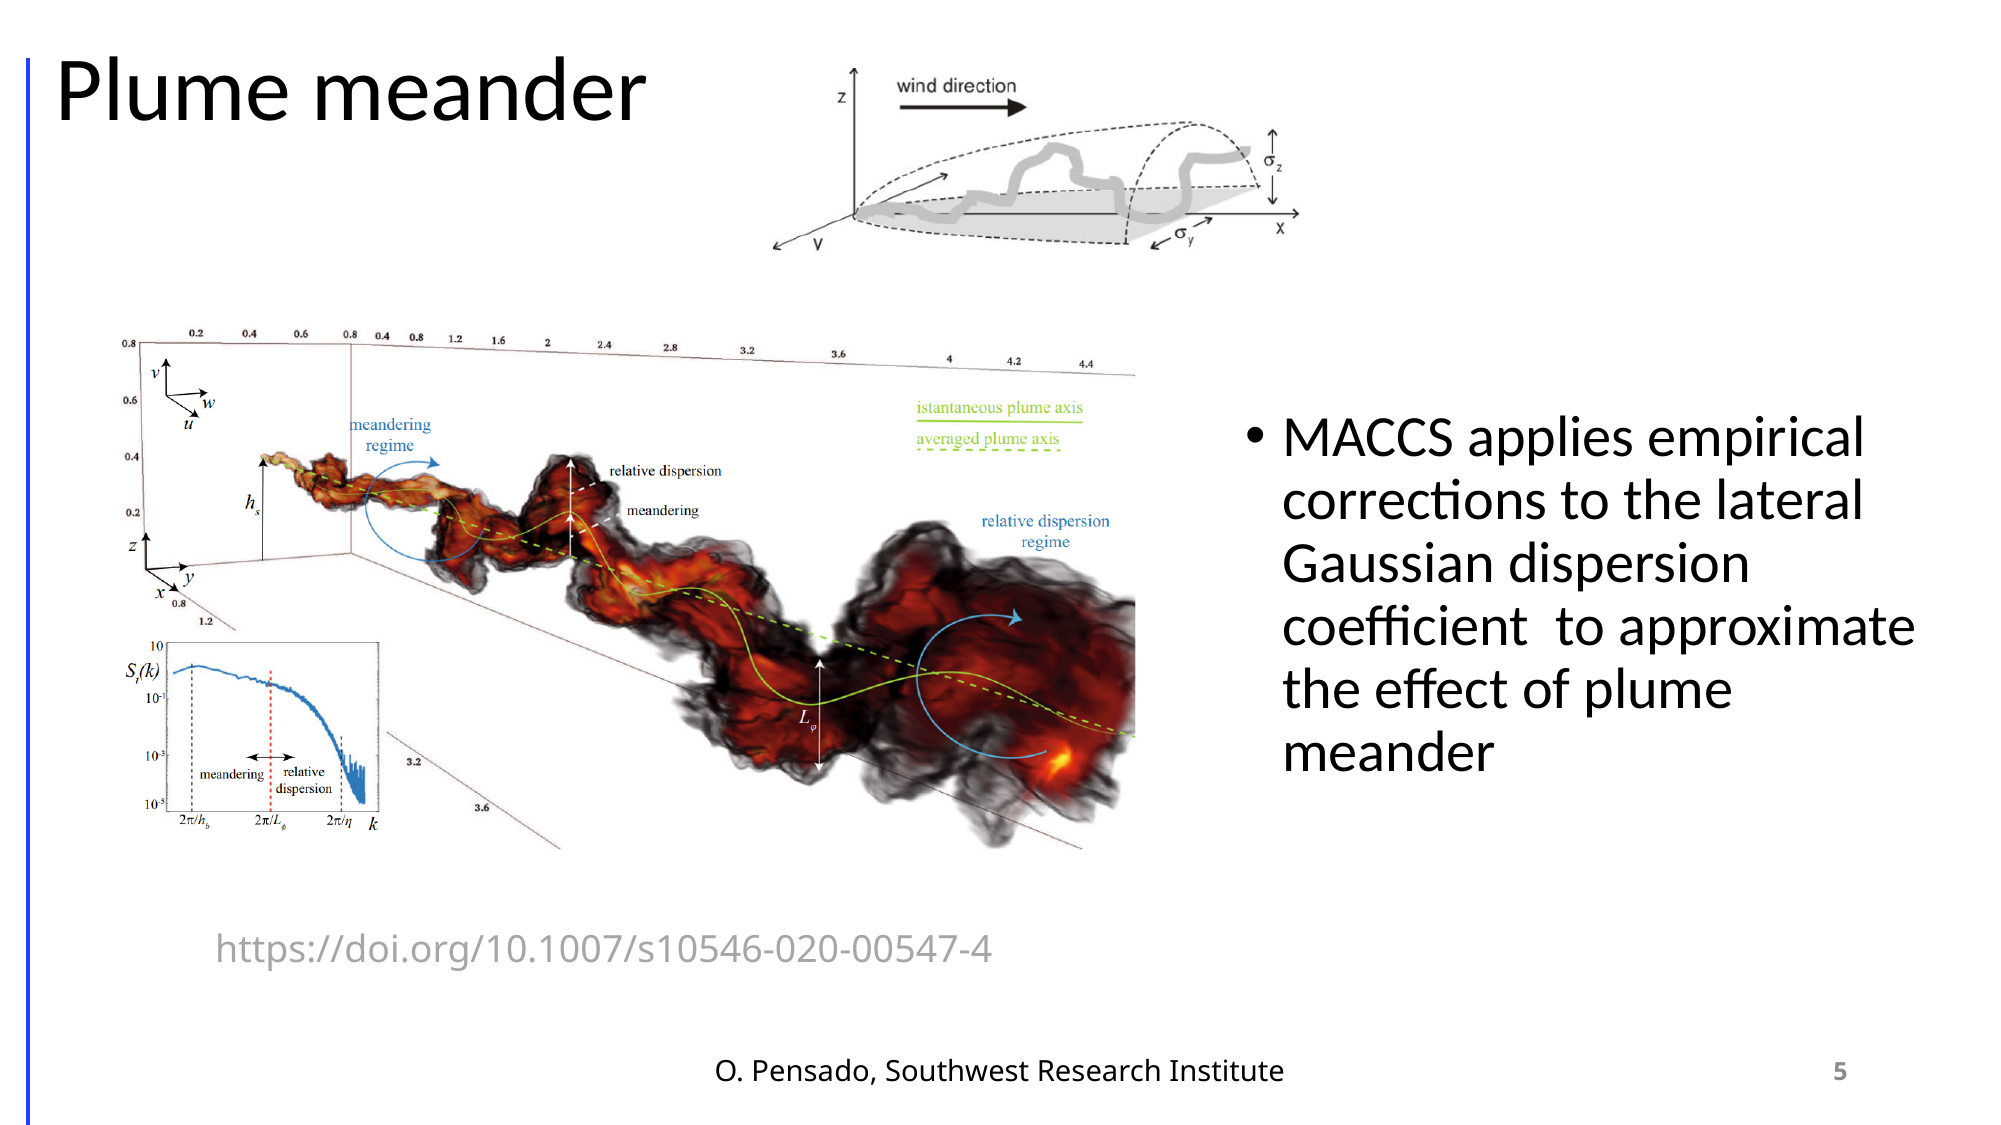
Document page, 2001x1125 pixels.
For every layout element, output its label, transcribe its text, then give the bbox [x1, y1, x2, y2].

title Plume meander [40, 5, 1952, 176]
picture [766, 27, 1311, 280]
picture [94, 312, 1171, 865]
text_box https://doi.org/10.1007/s10546-020-00547-4 [200, 917, 1201, 978]
footer O. Pensado, Southwest Research Institute [662, 1042, 1338, 1103]
slide_number 5 [1412, 1042, 1863, 1103]
